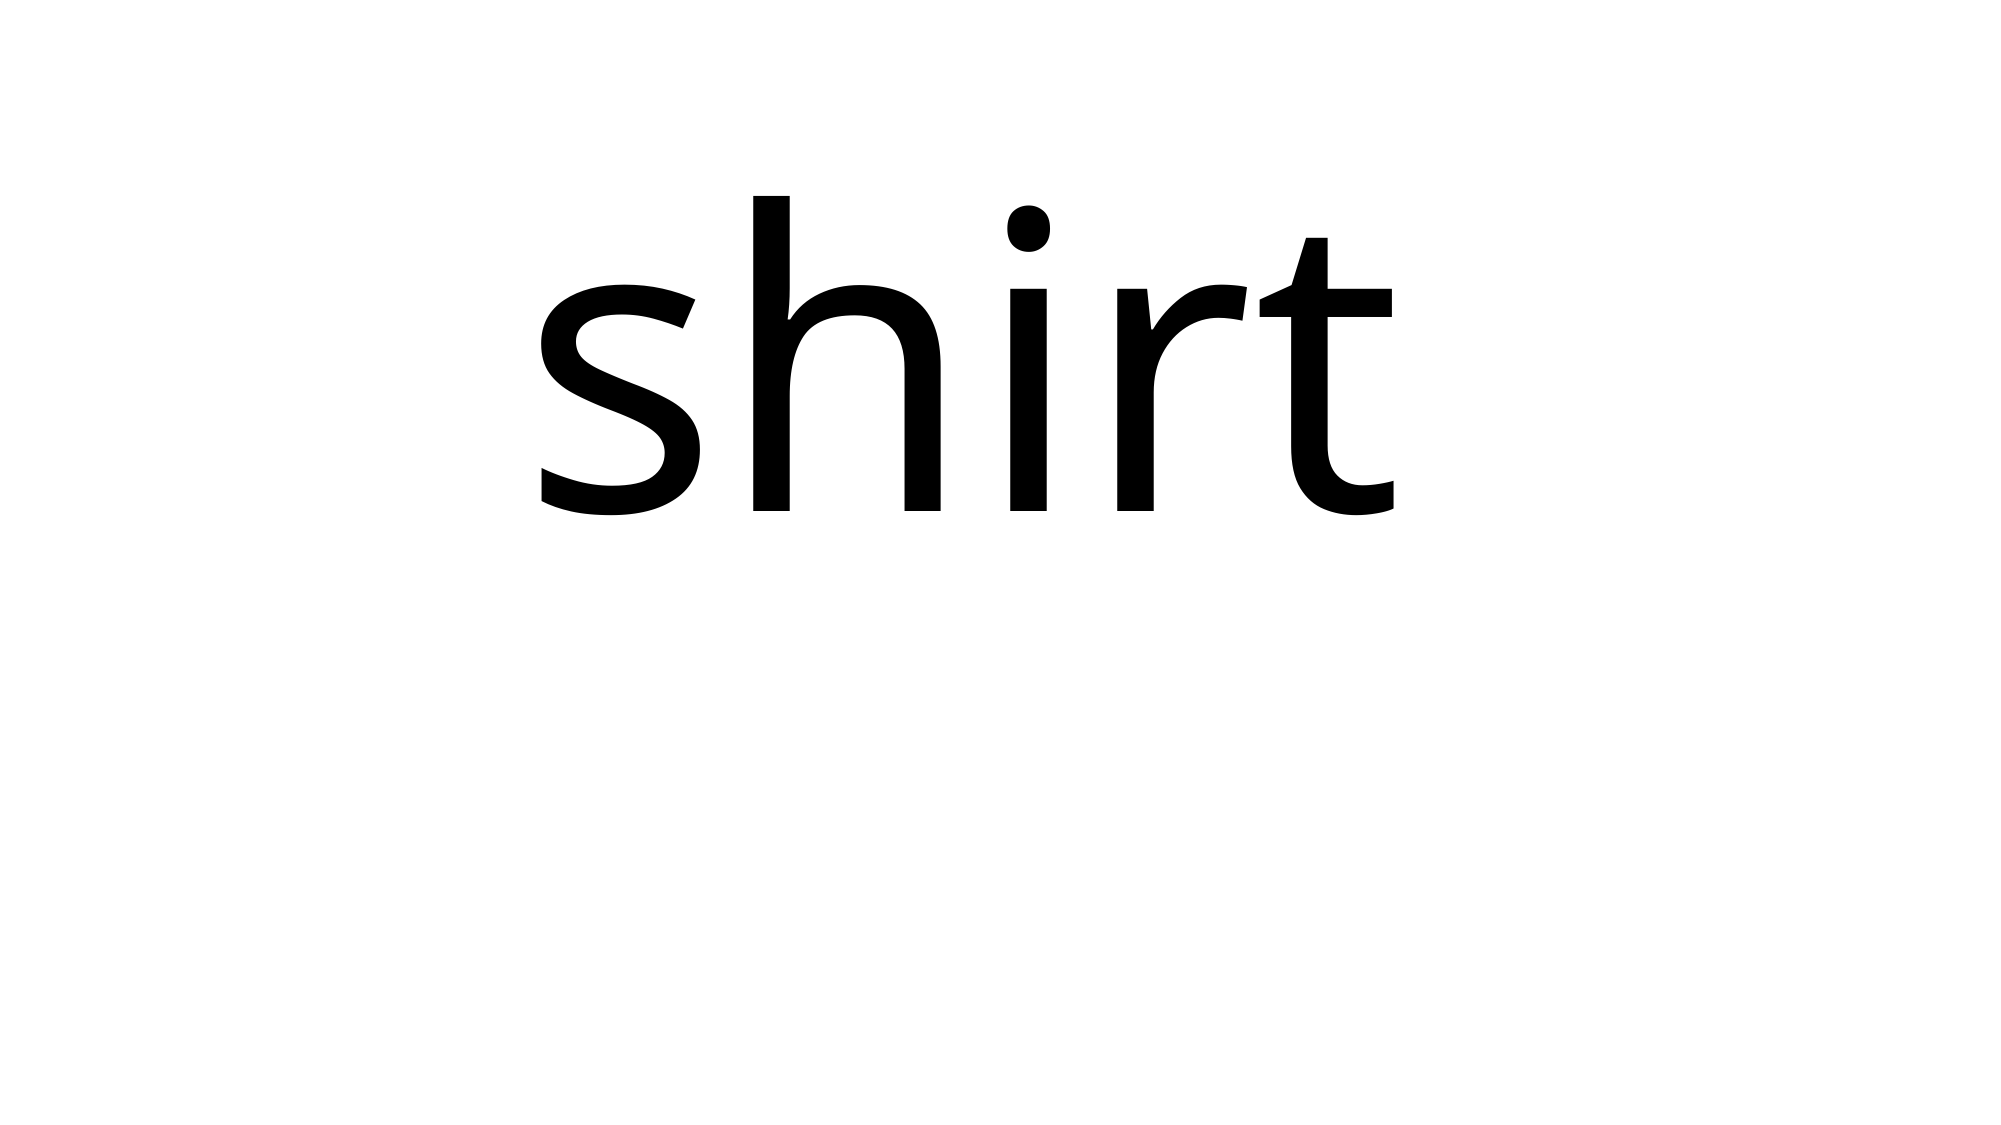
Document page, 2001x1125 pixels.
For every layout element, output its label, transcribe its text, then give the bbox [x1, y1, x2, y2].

text_box shirt [95, 89, 1829, 603]
